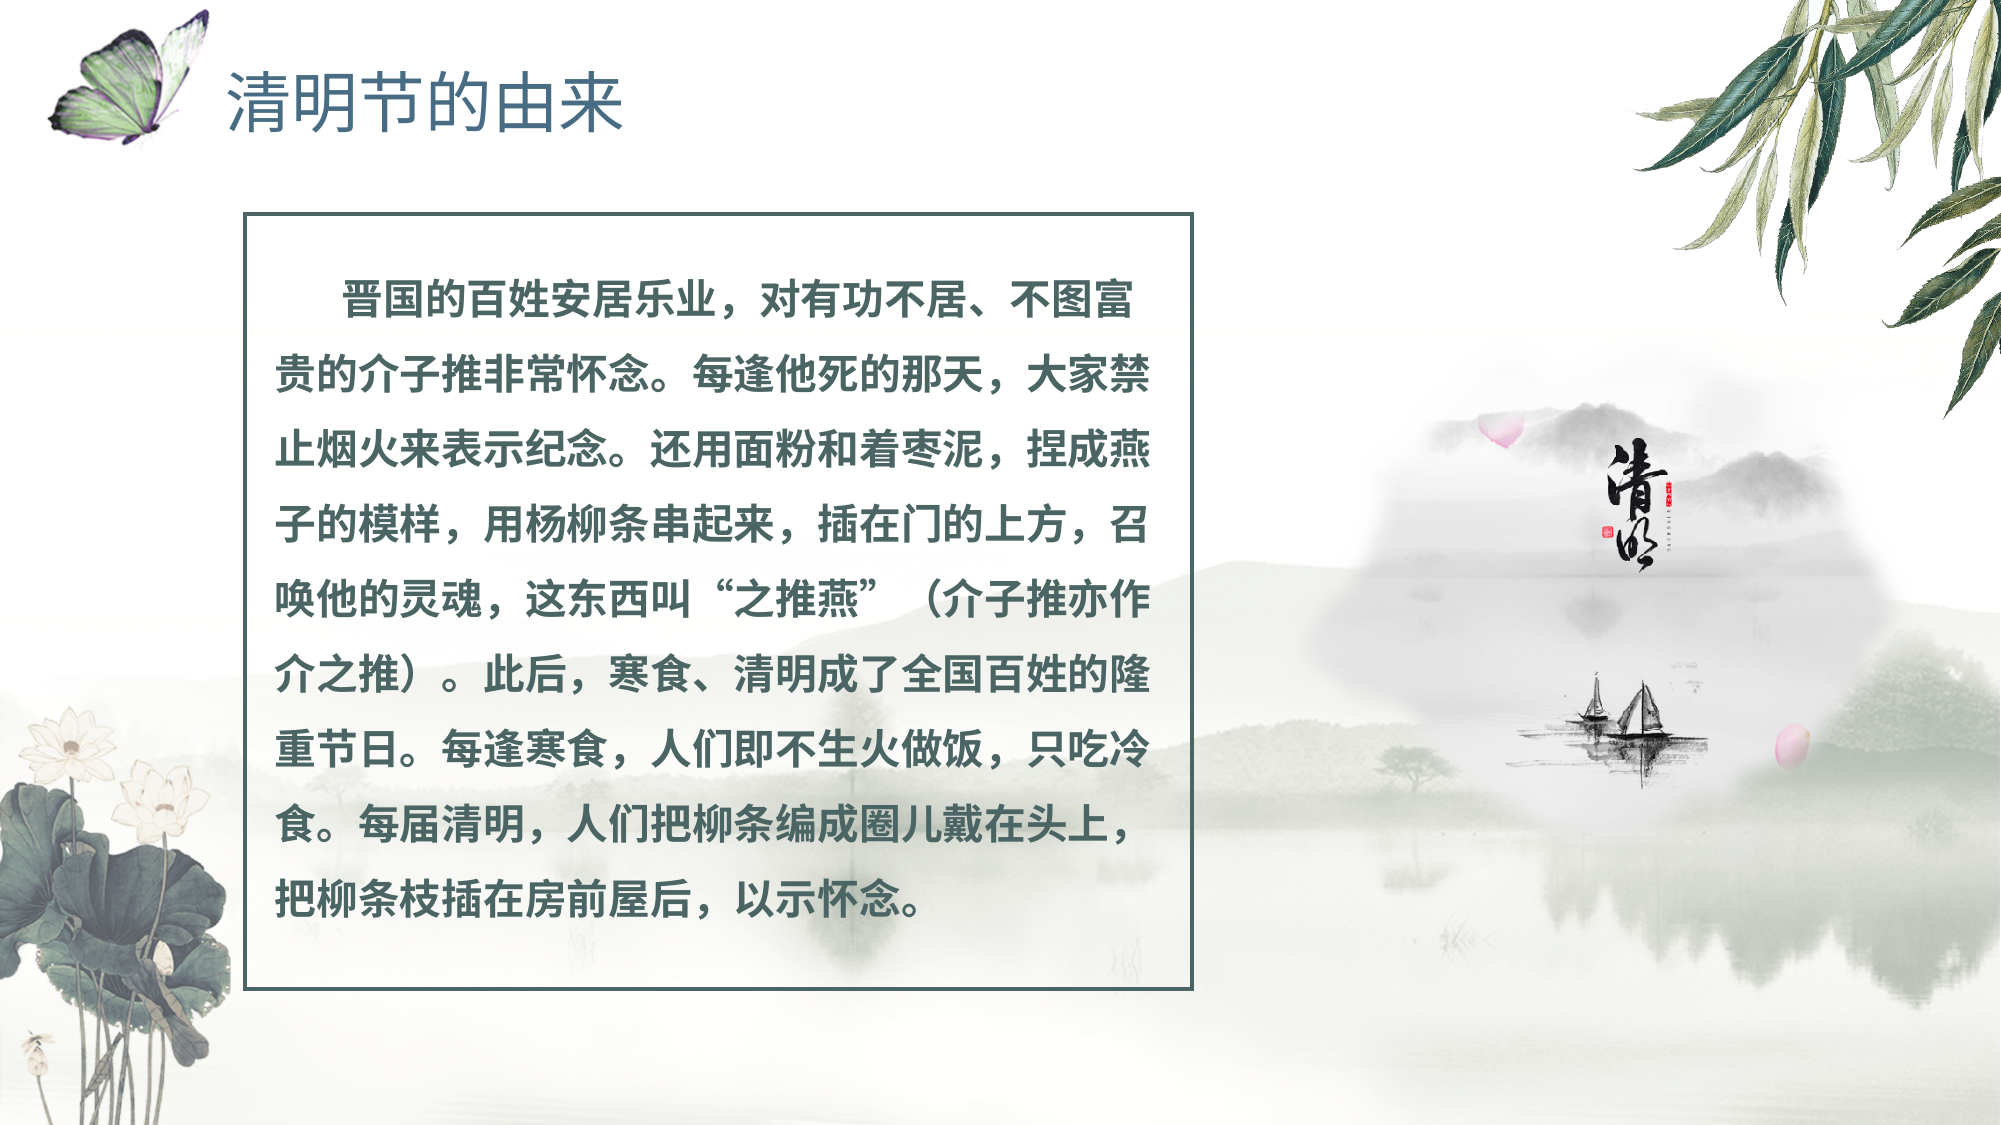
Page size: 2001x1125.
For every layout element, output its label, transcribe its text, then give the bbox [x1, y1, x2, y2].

text_box [244, 213, 1193, 990]
picture [1239, 0, 2001, 929]
picture [46, 7, 211, 150]
text_box 清明节的由来 [211, 53, 641, 149]
picture [0, 306, 231, 1125]
